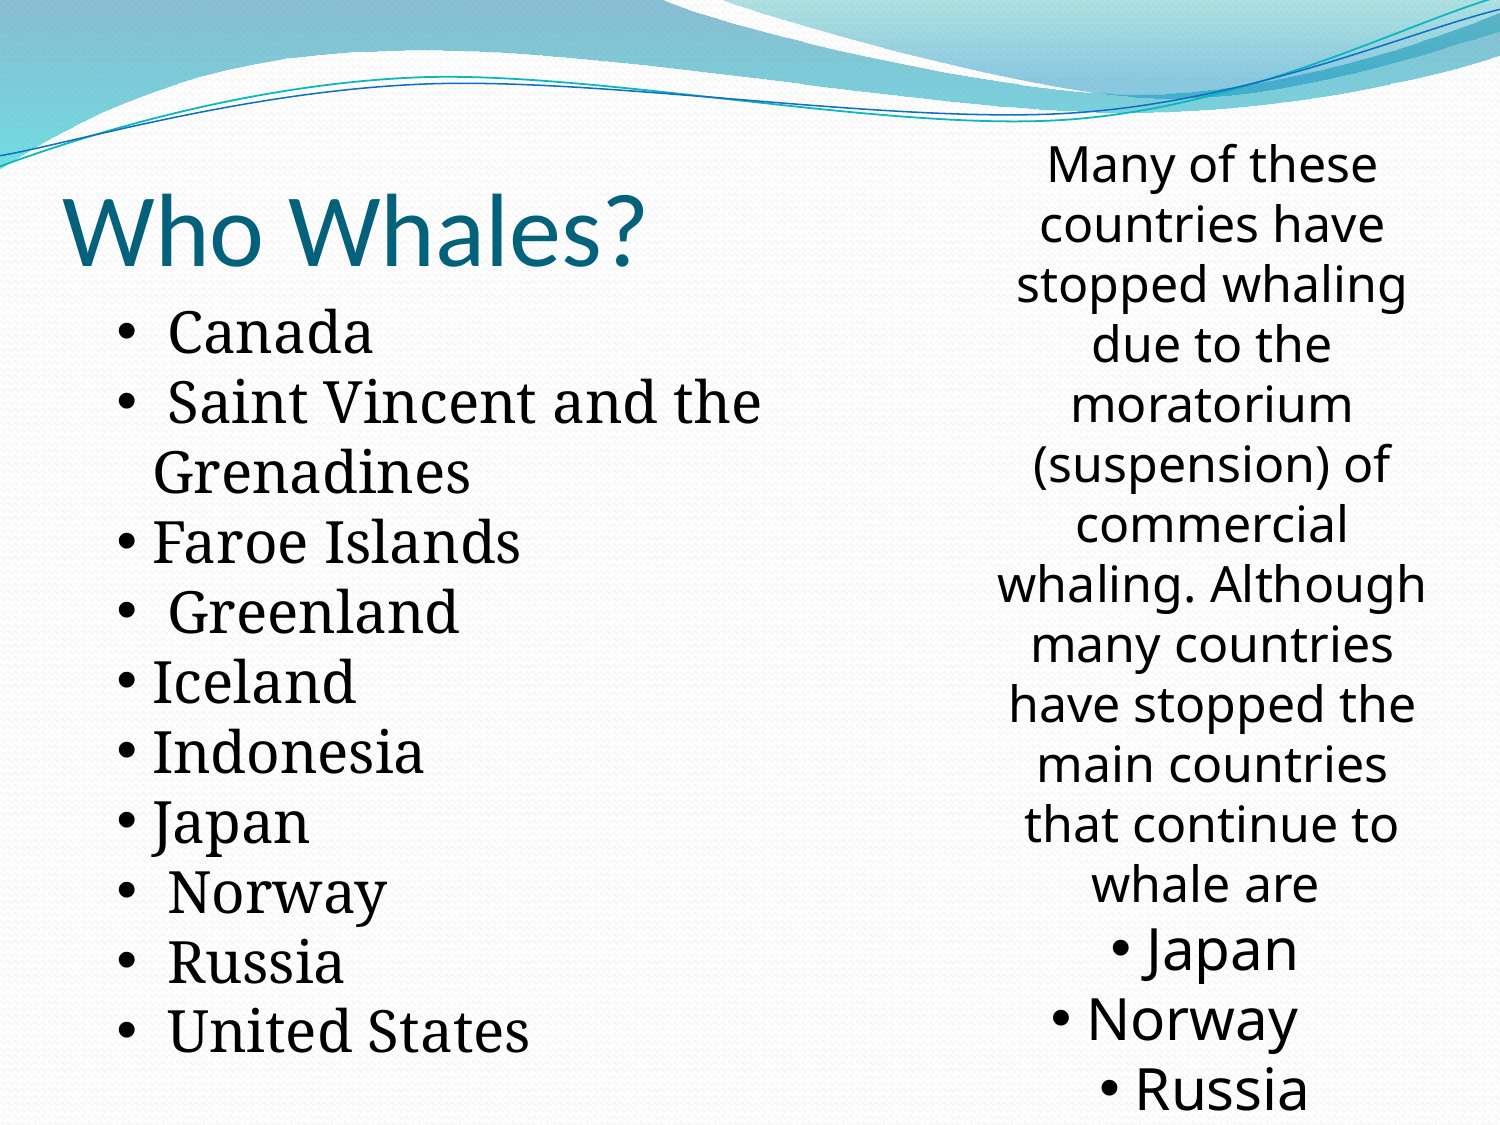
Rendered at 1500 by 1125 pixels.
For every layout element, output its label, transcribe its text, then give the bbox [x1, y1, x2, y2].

title Who Whales? [62, 99, 663, 287]
text_box Canada Saint Vincent and the Grenadines Faroe Islands Greenland Iceland Indonesia Japan Norway Russia United States [62, 287, 975, 1072]
text_box Many of these countries have stopped whaling due to the moratorium (suspension) of commercial whaling. Although many countries have stopped the main countries that continue to whale are Japan Norway Russia [975, 125, 1450, 1125]
